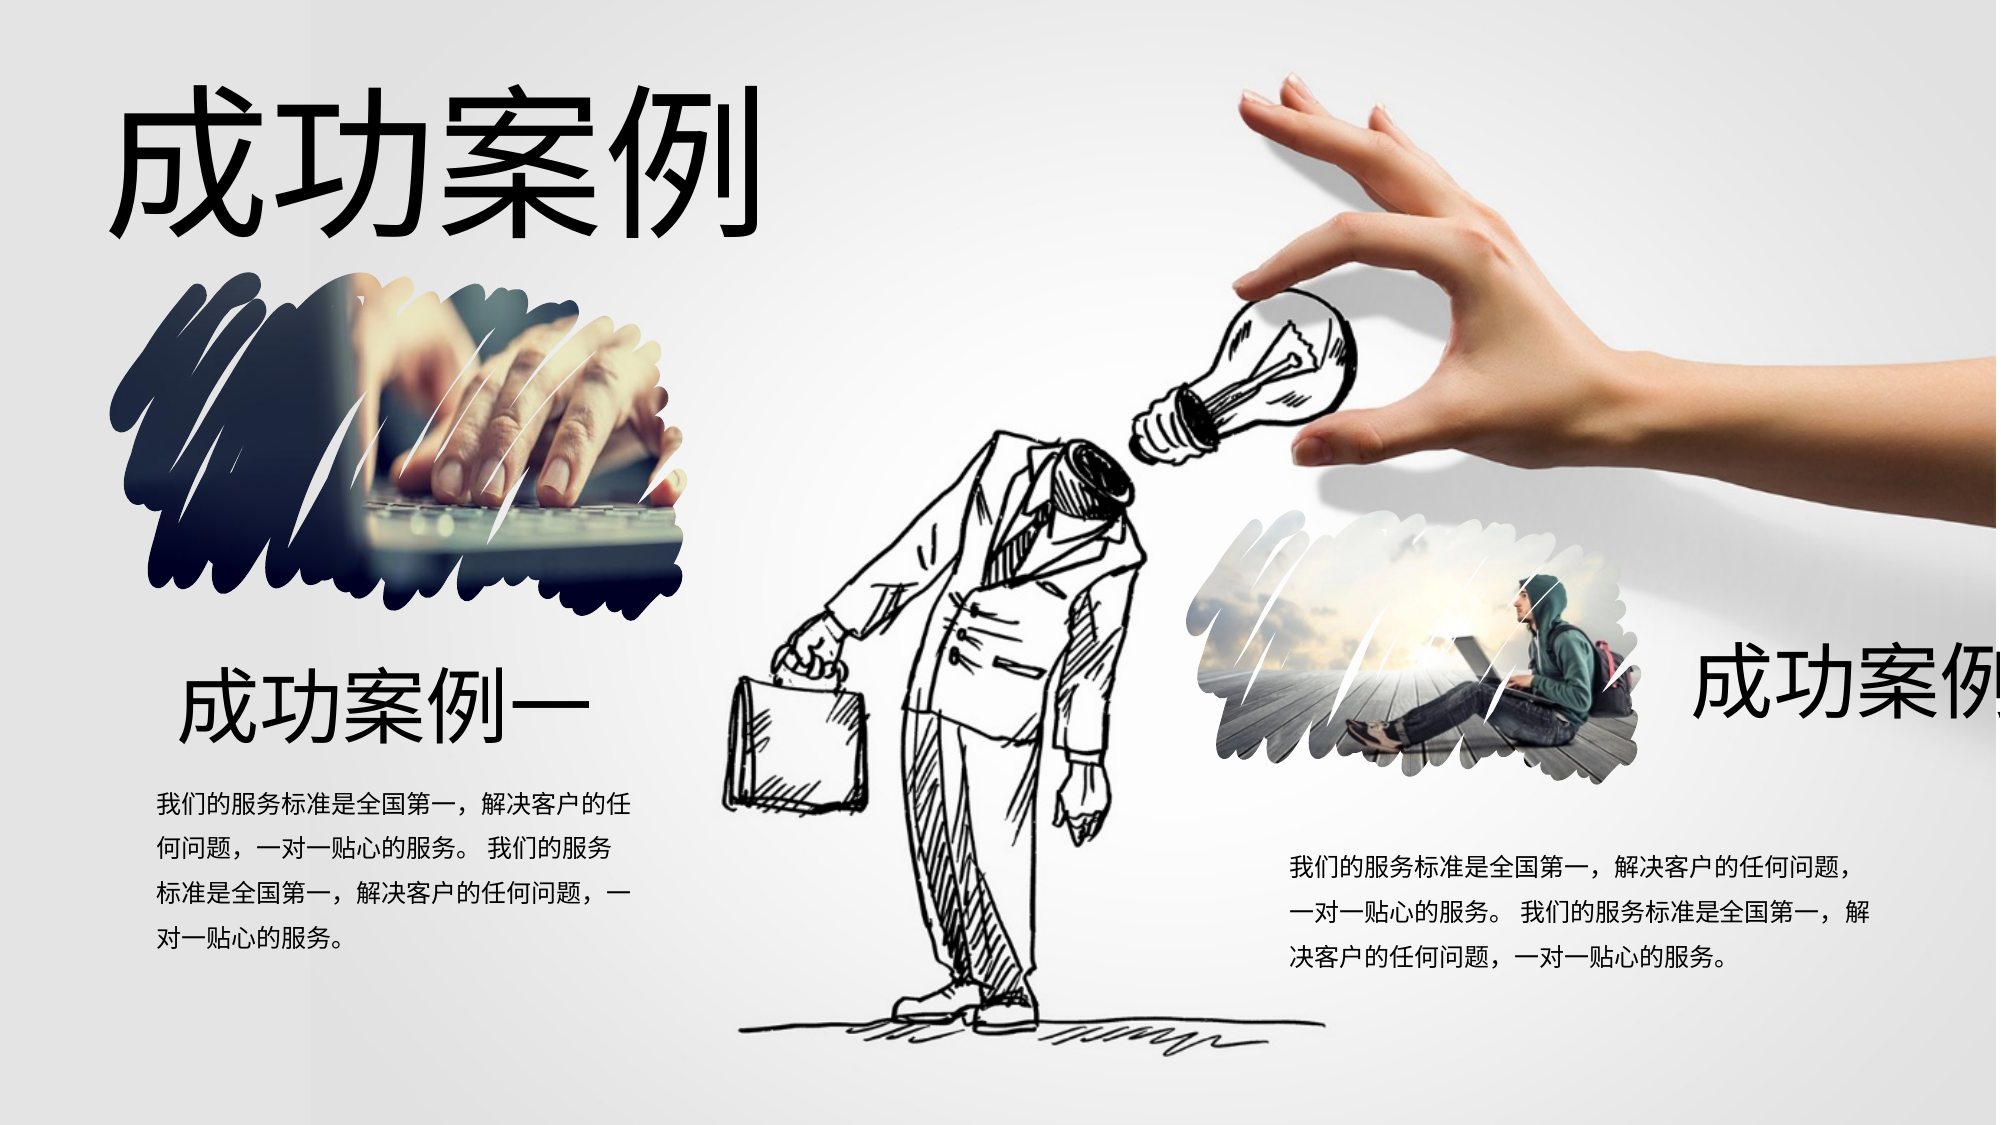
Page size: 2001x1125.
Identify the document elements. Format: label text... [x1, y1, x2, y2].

text_box 成功案例二 [1996, 622, 2000, 737]
picture [0, 0, 1996, 1125]
